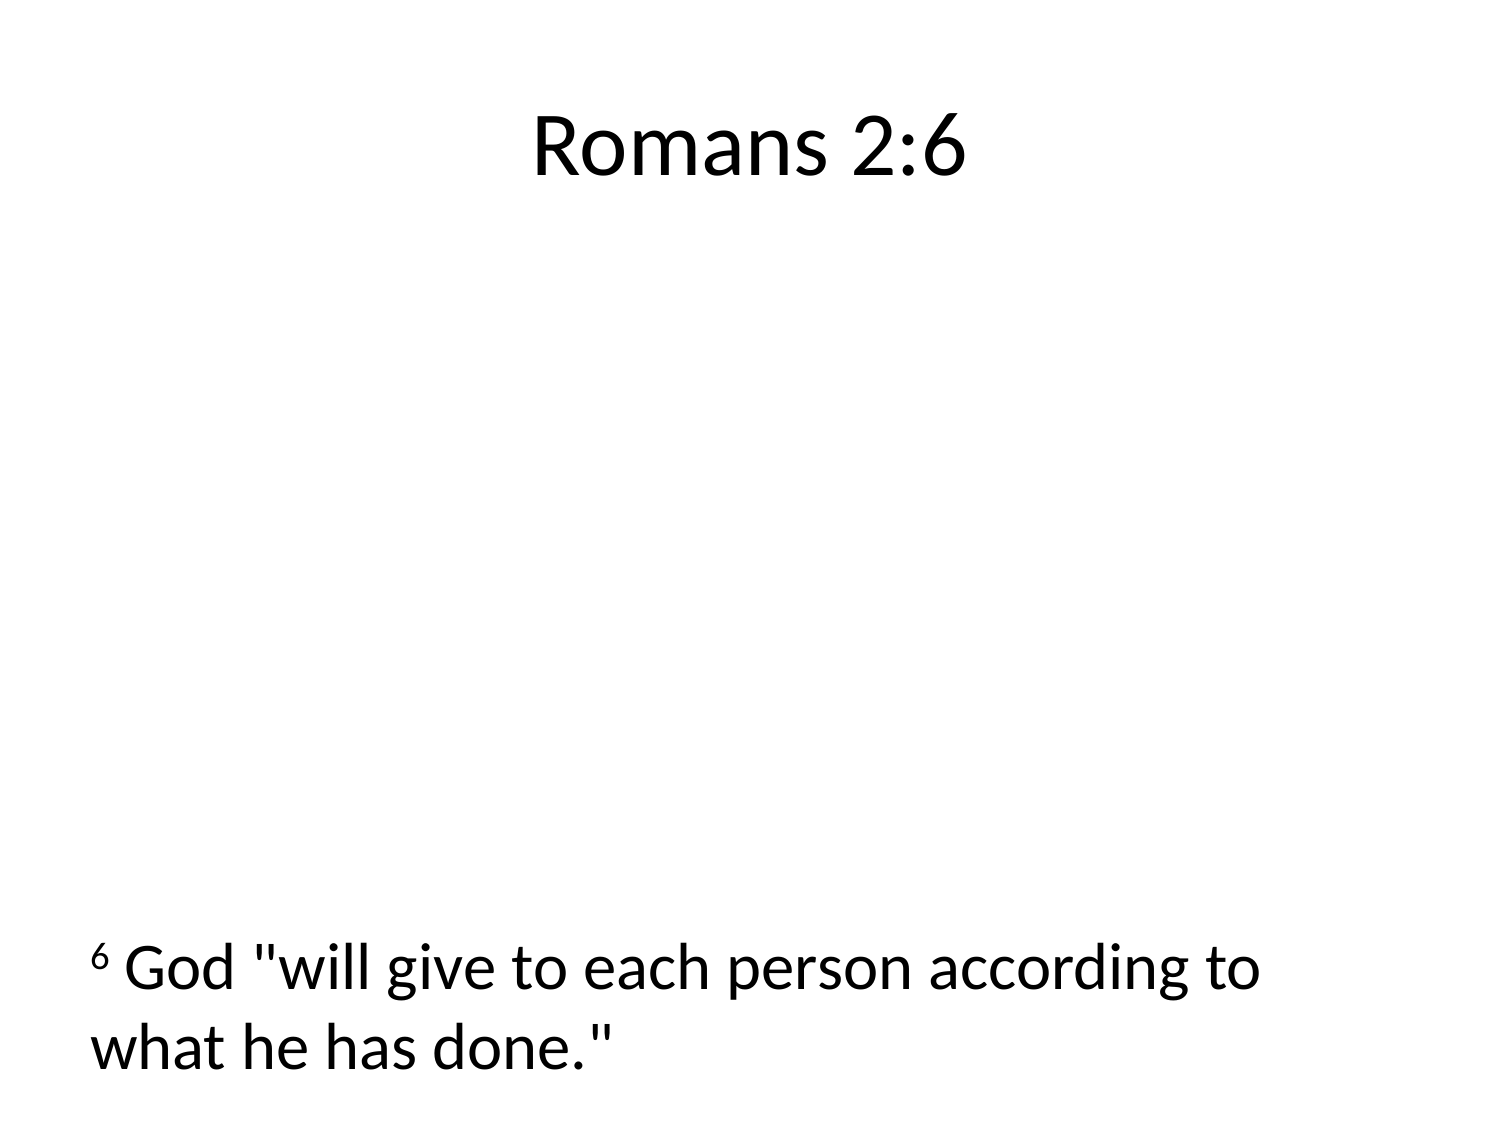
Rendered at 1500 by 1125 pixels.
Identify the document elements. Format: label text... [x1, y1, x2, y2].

title Romans 2:6 [75, 45, 1425, 233]
list 6 God "will give to each person according to what he has done." [75, 262, 1425, 1005]
